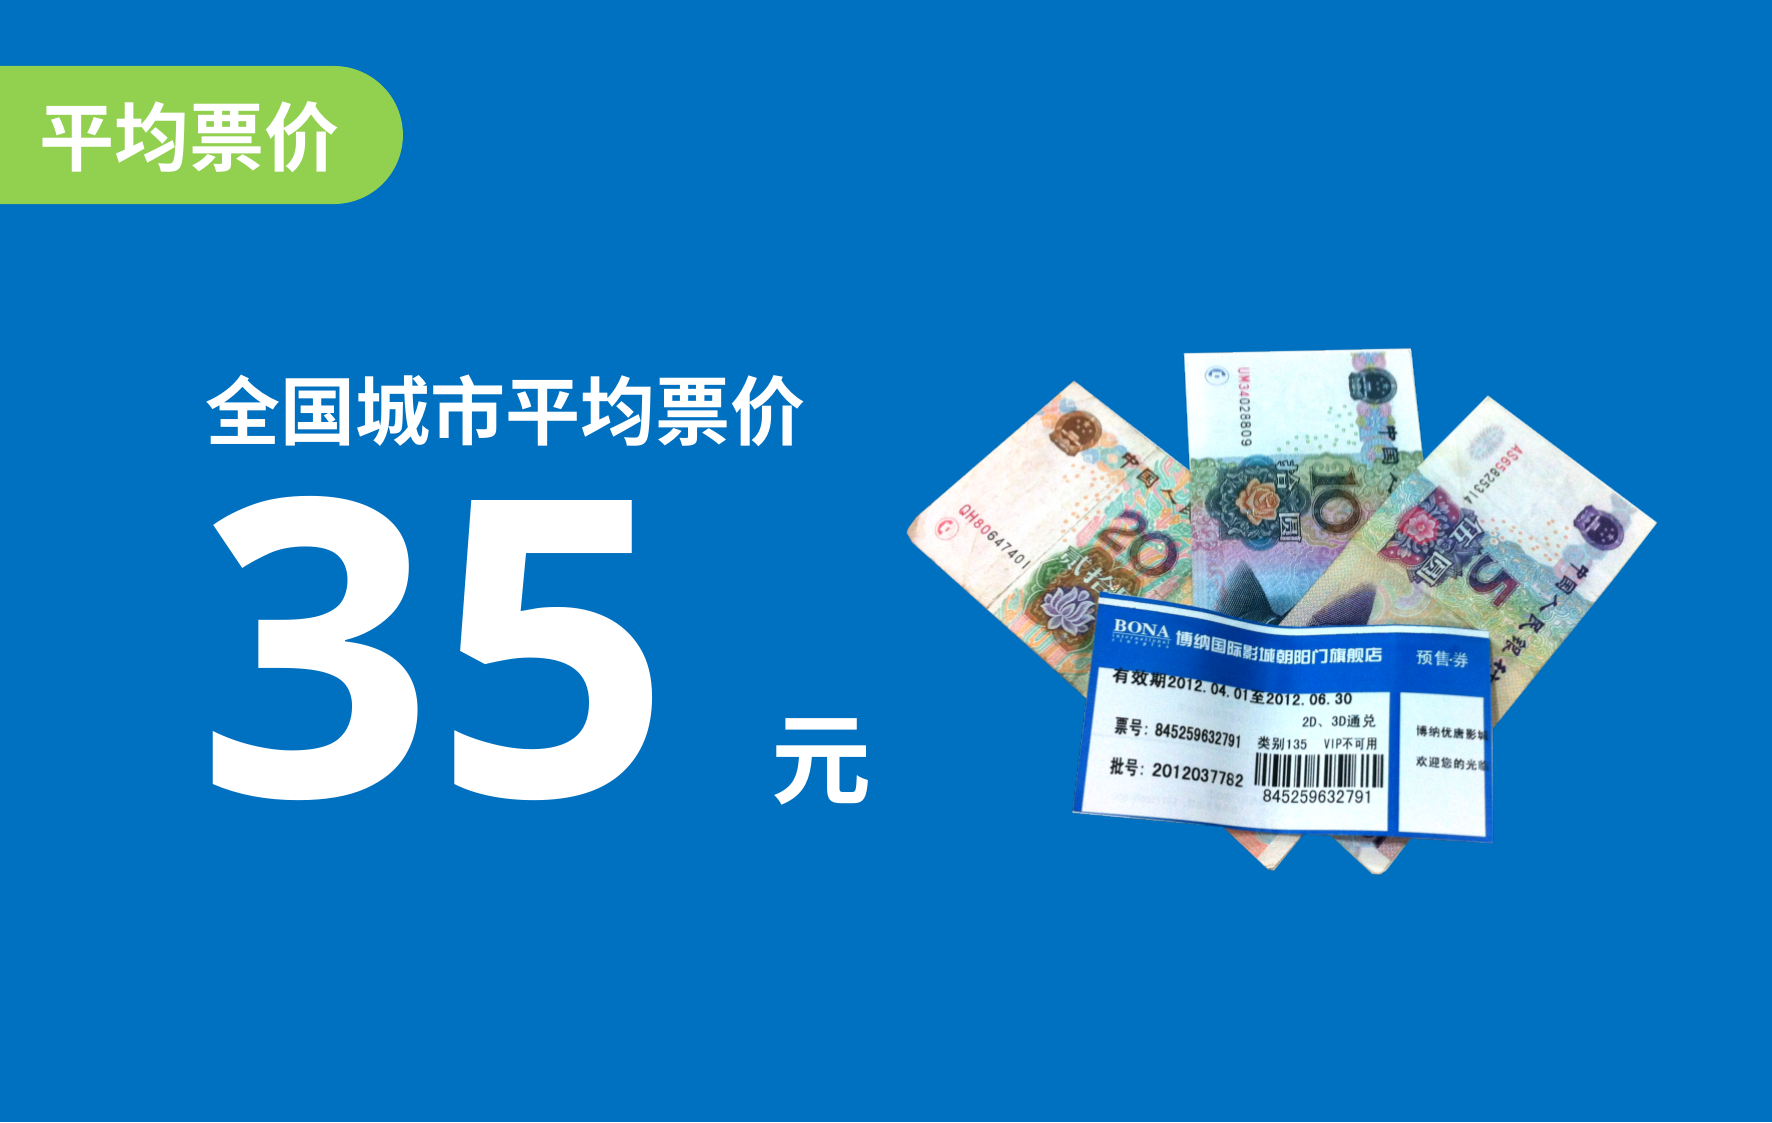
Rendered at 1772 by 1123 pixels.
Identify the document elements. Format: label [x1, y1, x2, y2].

picture [872, 283, 1696, 923]
text_box [0, 64, 404, 206]
text_box [168, 339, 842, 892]
